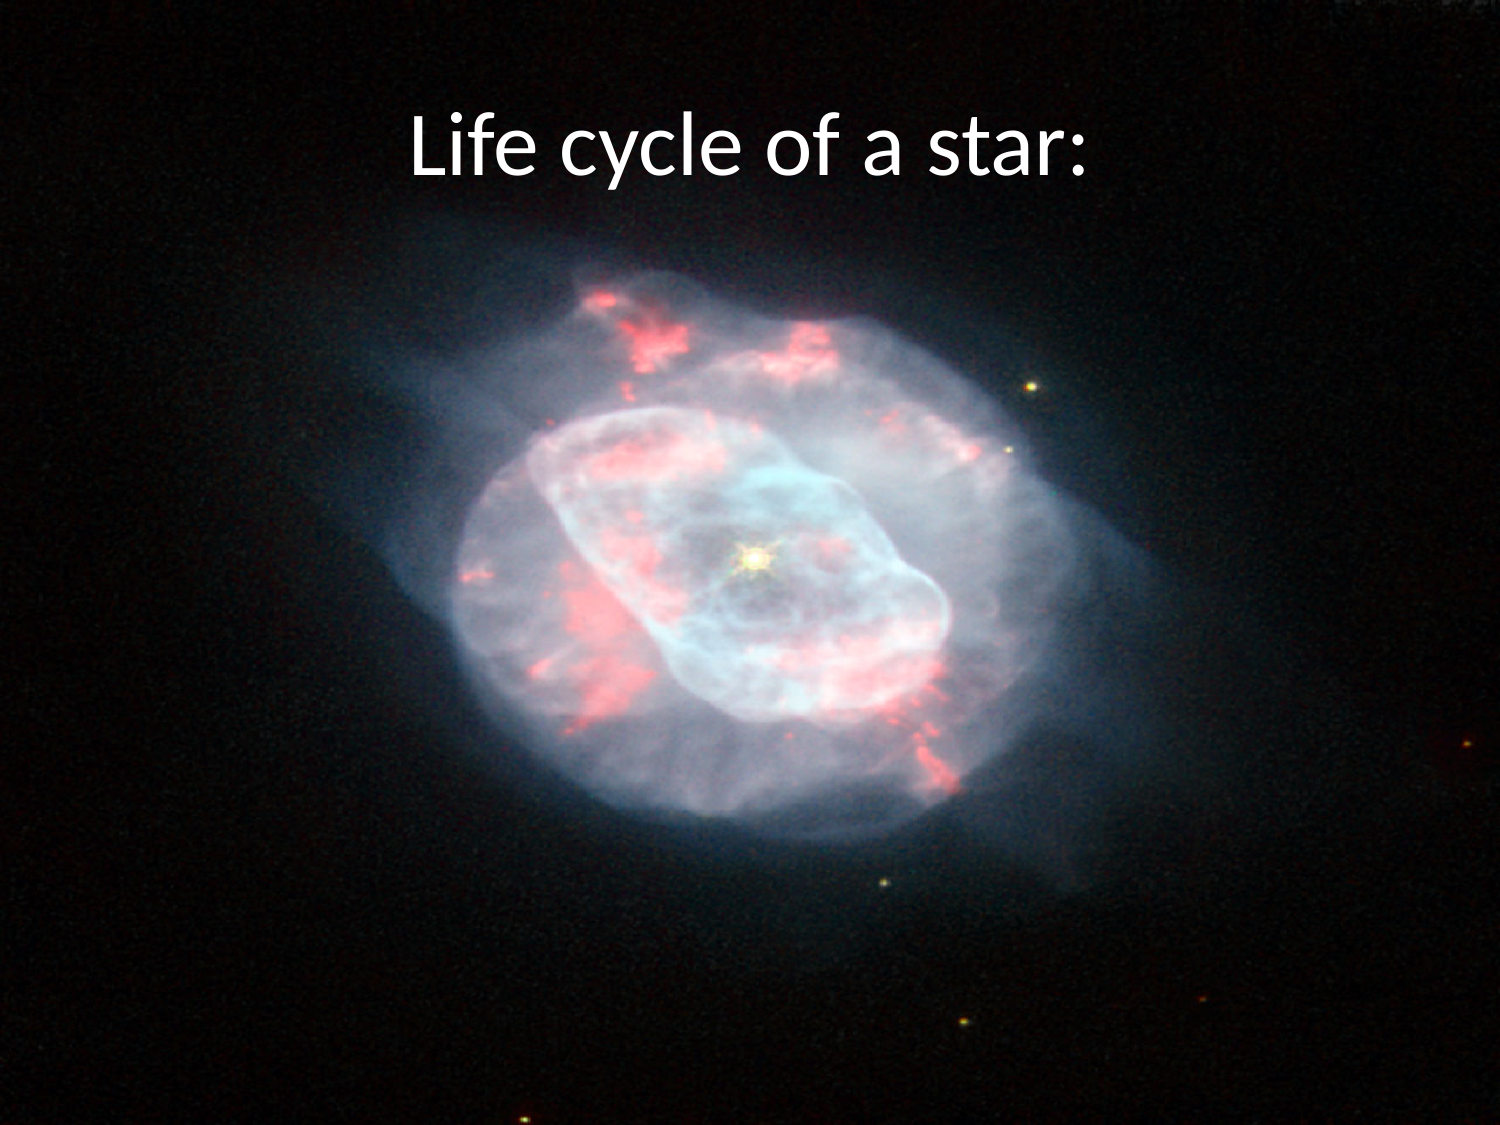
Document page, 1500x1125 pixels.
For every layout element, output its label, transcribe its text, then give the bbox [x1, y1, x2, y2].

title Life cycle of a star: [75, 45, 1425, 233]
picture [0, 0, 1500, 1125]
